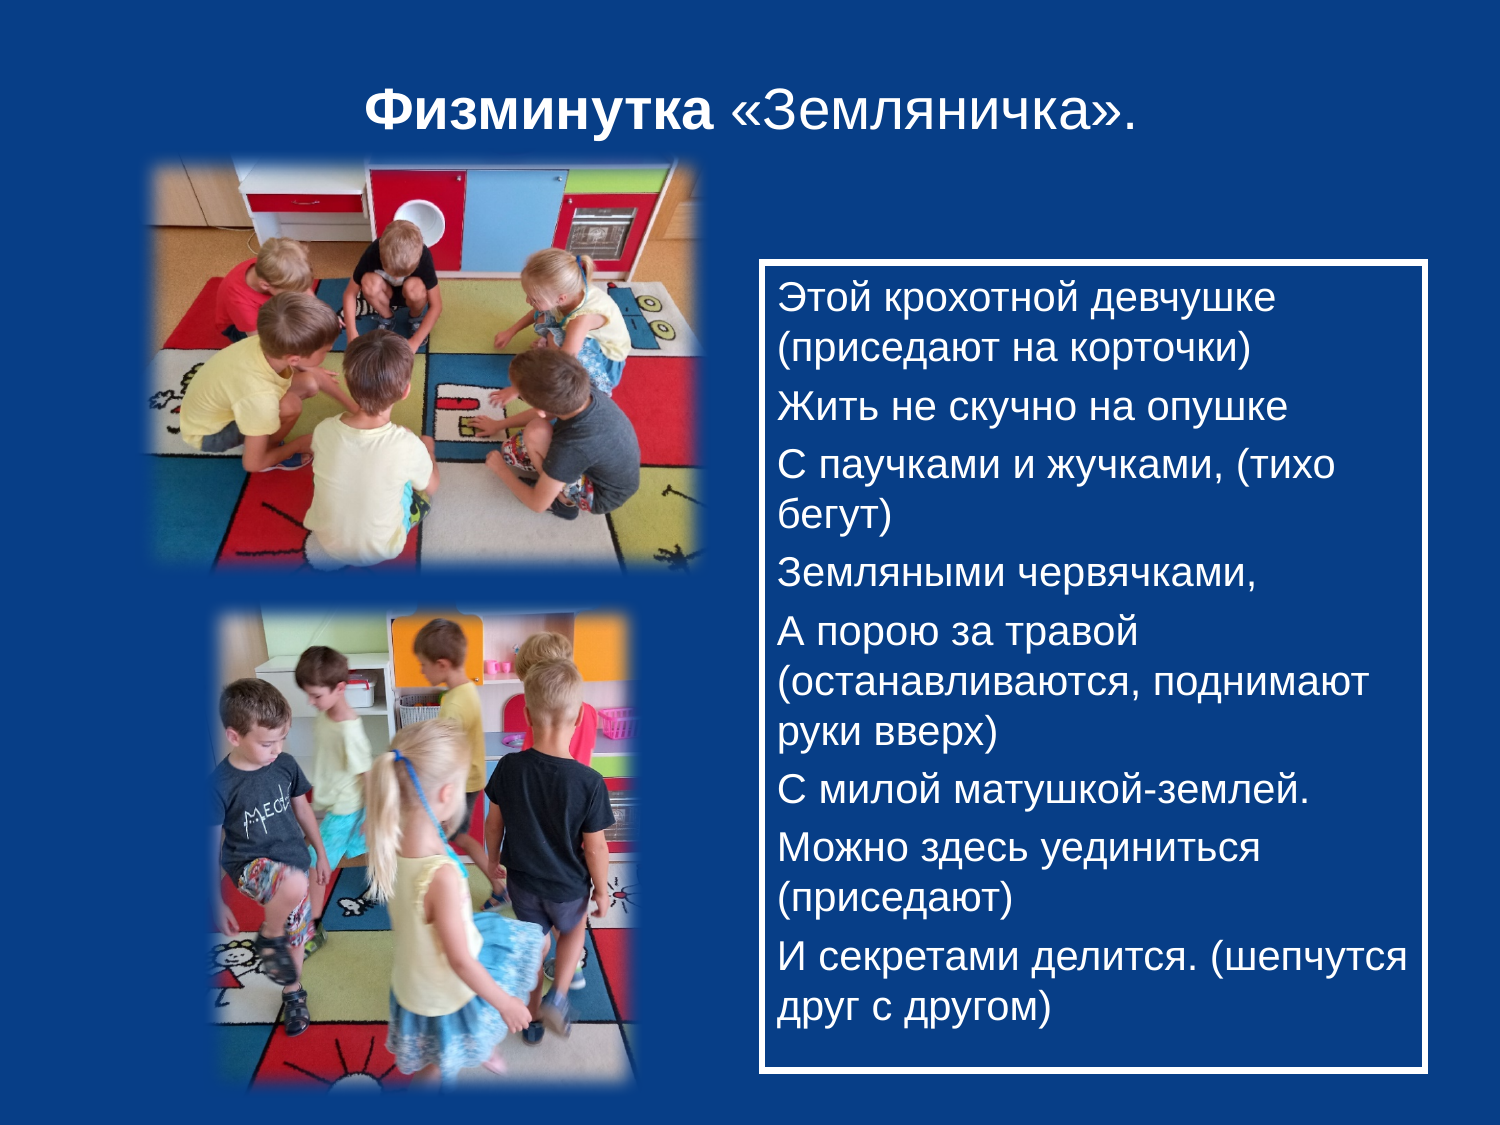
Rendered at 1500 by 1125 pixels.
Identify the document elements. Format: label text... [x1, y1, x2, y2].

list Этой крохотной девчушке (приседают на корточки) Жить не скучно на опушке С паучками и жучками, (тихо бегут) Земляными червячками, А порою за травой (останавливаются, поднимают руки вверх) С милой матушкой-землей. Можно здесь уединиться (приседают) И секретами делится. (шепчутся друг с другом) [761, 262, 1425, 1071]
title Физминутка «Земляничка». [76, 42, 1427, 231]
picture [202, 597, 644, 1099]
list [135, 148, 711, 581]
